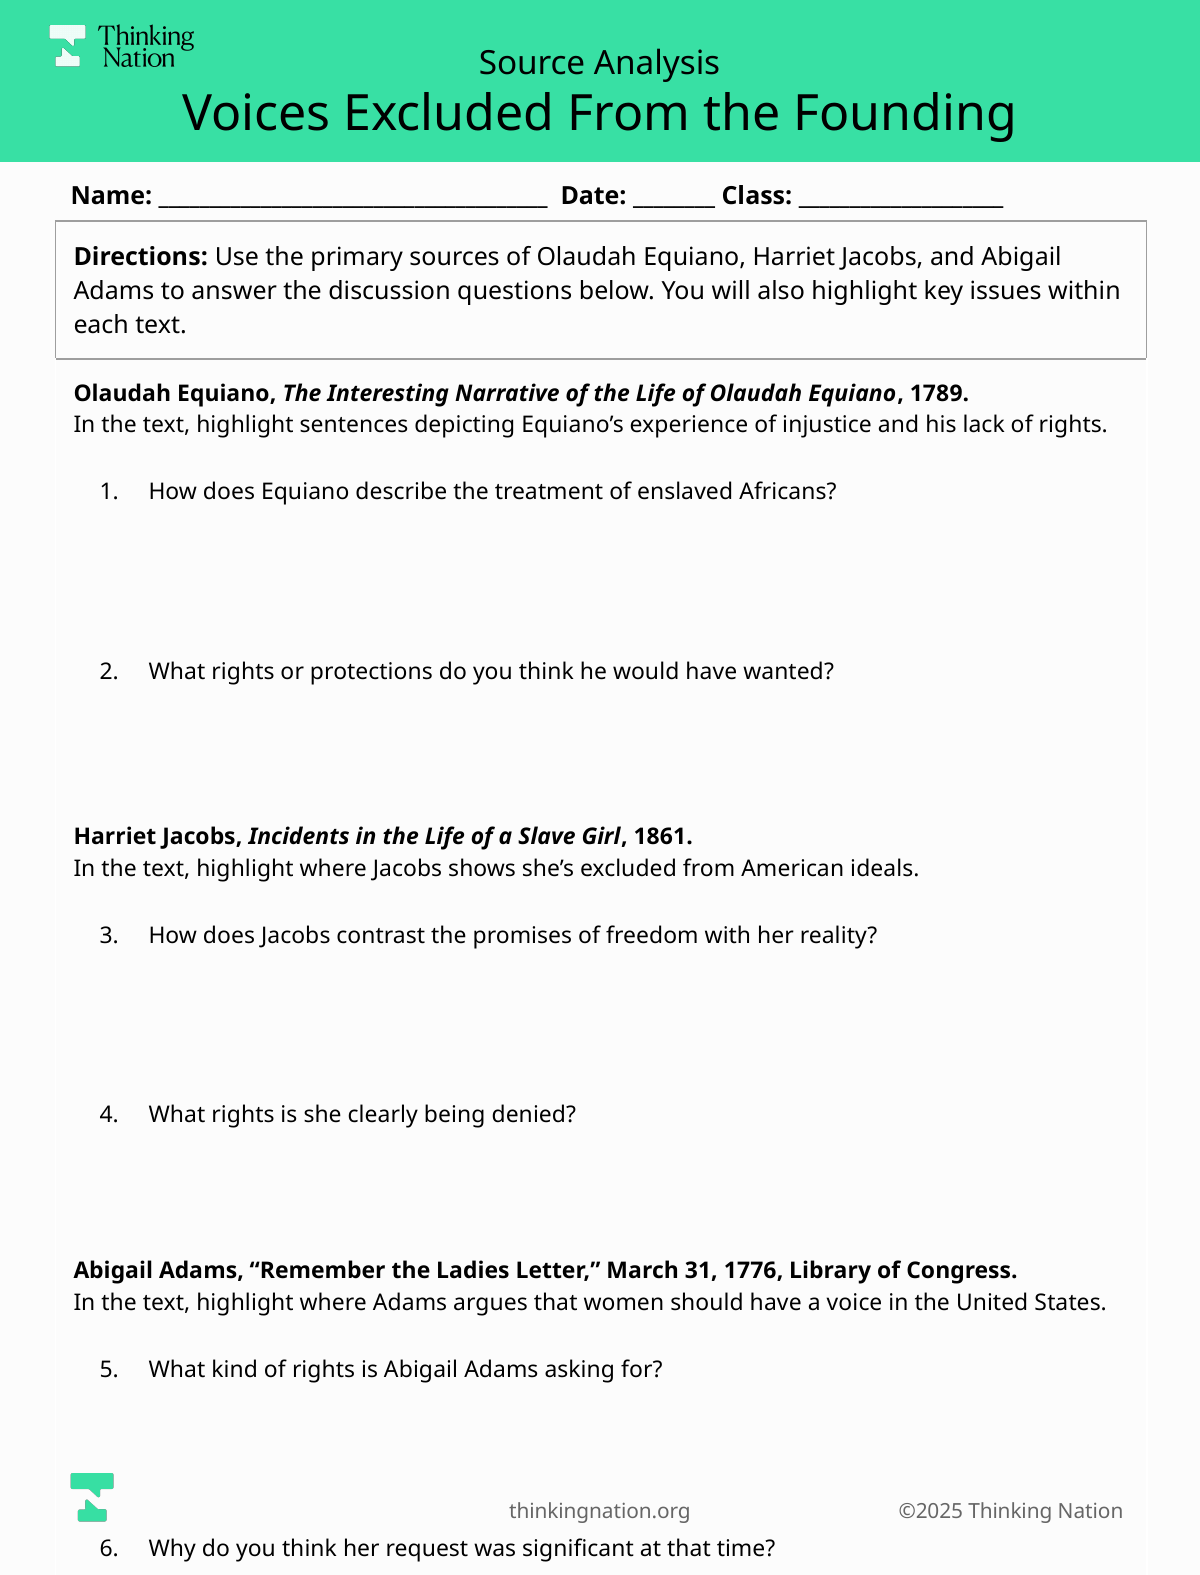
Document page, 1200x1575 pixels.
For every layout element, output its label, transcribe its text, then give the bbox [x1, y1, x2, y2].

text_box ©2025 Thinking Nation [854, 1483, 1139, 1532]
table_cell Olaudah Equiano, The Interesting Narrative of the Life of Olaudah Equiano, 1789. In the text, highlight sentences depicting Equiano’s experience of injustice and his lack of rights. How does Equiano describe the treatment of enslaved Africans? What rights or protections do you think he would have wanted? Harriet Jacobs, Incidents in the Life of a Slave Girl, 1861. In the text, highlight where Jacobs shows she’s excluded from American ideals. How does Jacobs contrast the promises of freedom with her reality? What rights is she clearly being denied? Abigail Adams, “Remember the Ladies Letter,” March 31, 1776, Library of Congress. In the text, highlight where Adams argues that women should have a voice in the United States. What kind of rights is Abigail Adams asking for? Why do you think her request was significant at that time? [56, 360, 1146, 1575]
text_box Name: ______________________________________ Date: ________ Class: ____________________ [55, 164, 1200, 224]
text_box thinkingnation.org [457, 1483, 742, 1532]
text_box Source Analysis Voices Excluded From the Founding [0, 0, 1200, 162]
picture [33, 10, 199, 80]
table_header Directions: Use the primary sources of Olaudah Equiano, Harriet Jacobs, and Abigail Adams to answer the discussion questions below. You will also highlight key issues within each text. [56, 224, 1146, 358]
picture [58, 1463, 126, 1531]
